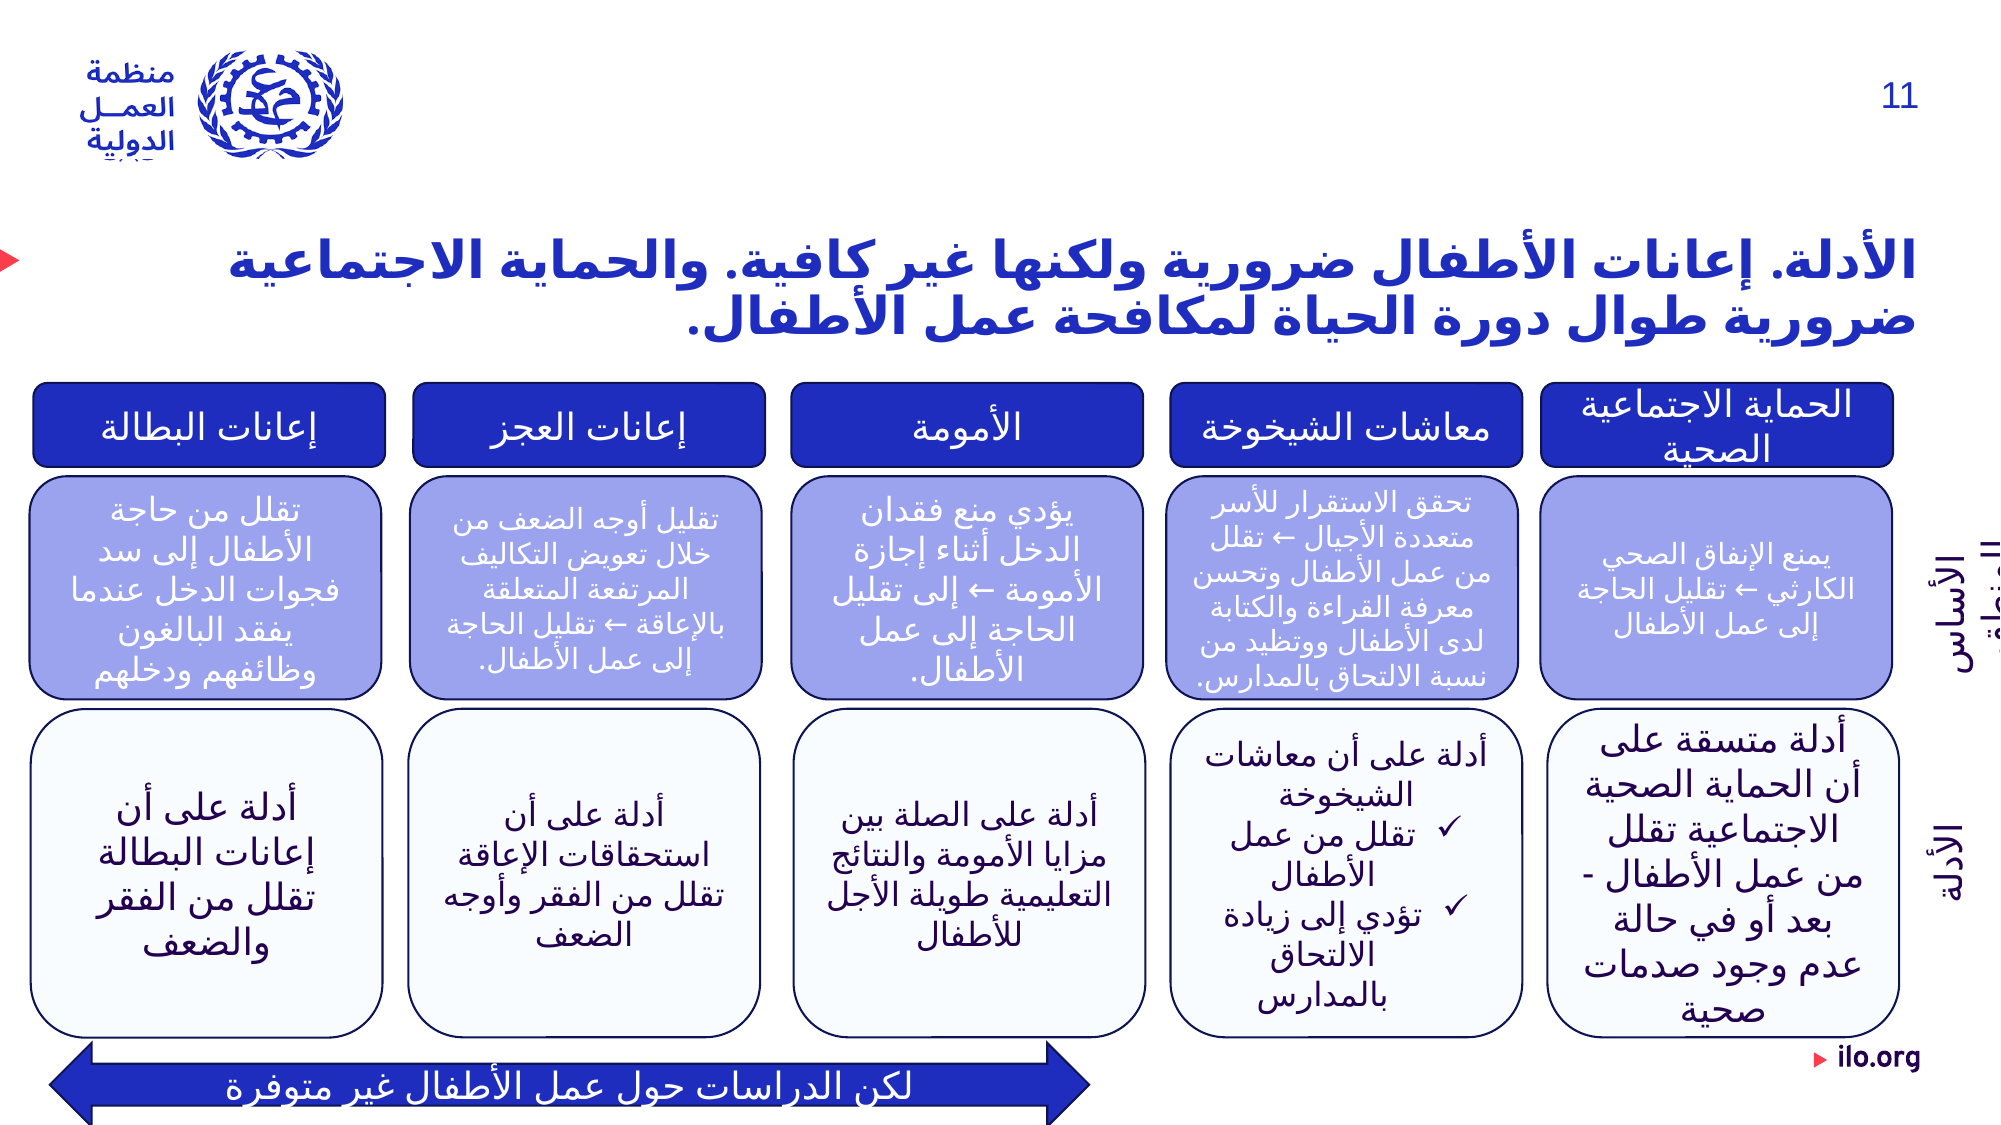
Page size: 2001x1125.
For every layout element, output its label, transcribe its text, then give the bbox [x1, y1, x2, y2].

text_box تحقق الاستقرار للأسر متعددة الأجيال ← تقلل من عمل الأطفال وتحسن معرفة القراءة والكتابة لدى الأطفال ووتظيد من نسبة الالتحاق بالمدارس. [1165, 475, 1520, 701]
text_box أدلة متسقة على أن الحماية الصحية الاجتماعية تقلل من عمل الأطفال - بعد أو في حالة عدم وجود صدمات صحية [1546, 707, 1901, 1039]
text_box أدلة على أن معاشات الشيخوخة تقلل من عمل الأطفال تؤدي إلى زيادة الالتحاق بالمدارس [1169, 707, 1524, 1039]
text_box أدلة على أن استحقاقات الإعاقة تقلل من الفقر وأوجه الضعف [407, 707, 762, 1039]
text_box أدلة على الصلة بين مزايا الأمومة والنتائج التعليمية طويلة الأجل للأطفال [792, 707, 1147, 1039]
text_box يمنع الإنفاق الصحي الكارثي ← تقليل الحاجة إلى عمل الأطفال [1539, 475, 1894, 701]
text_box يؤدي منع فقدان الدخل أثناء إجازة الأمومة ← إلى تقليل الحاجة إلى عمل الأطفال. [790, 475, 1145, 701]
text_box الأساس المنطقي [1919, 454, 2000, 690]
text_box إعانات العجز [412, 381, 767, 468]
title الأدلة. إعانات الأطفال ضرورية ولكنها غير كافية. والحماية الاجتماعية ضرورية طوال دورة الحياة لمكافحة عمل الأطفال. [80, 233, 1920, 352]
text_box تقليل أوجه الضعف من خلال تعويض التكاليف المرتفعة المتعلقة بالإعاقة ← تقليل الحاجة إلى عمل الأطفال. [408, 475, 763, 701]
text_box معاشات الشيخوخة [1169, 381, 1524, 468]
text_box تقلل من حاجة الأطفال إلى سد فجوات الدخل عندما يفقد البالغون وظائفهم ودخلهم [28, 475, 383, 701]
text_box أدلة على أن إعانات البطالة تقلل من الفقر والضعف [29, 708, 384, 1039]
text_box الحماية الاجتماعية الصحية [1540, 381, 1895, 468]
text_box الأمومة [790, 381, 1145, 468]
text_box إعانات البطالة [32, 381, 387, 468]
text_box لكن الدراسات حول عمل الأطفال غير متوفرة [48, 1040, 1091, 1125]
slide_number 11 [1830, 70, 1920, 119]
text_box الأدلة [1917, 745, 1978, 982]
picture [80, 50, 343, 159]
